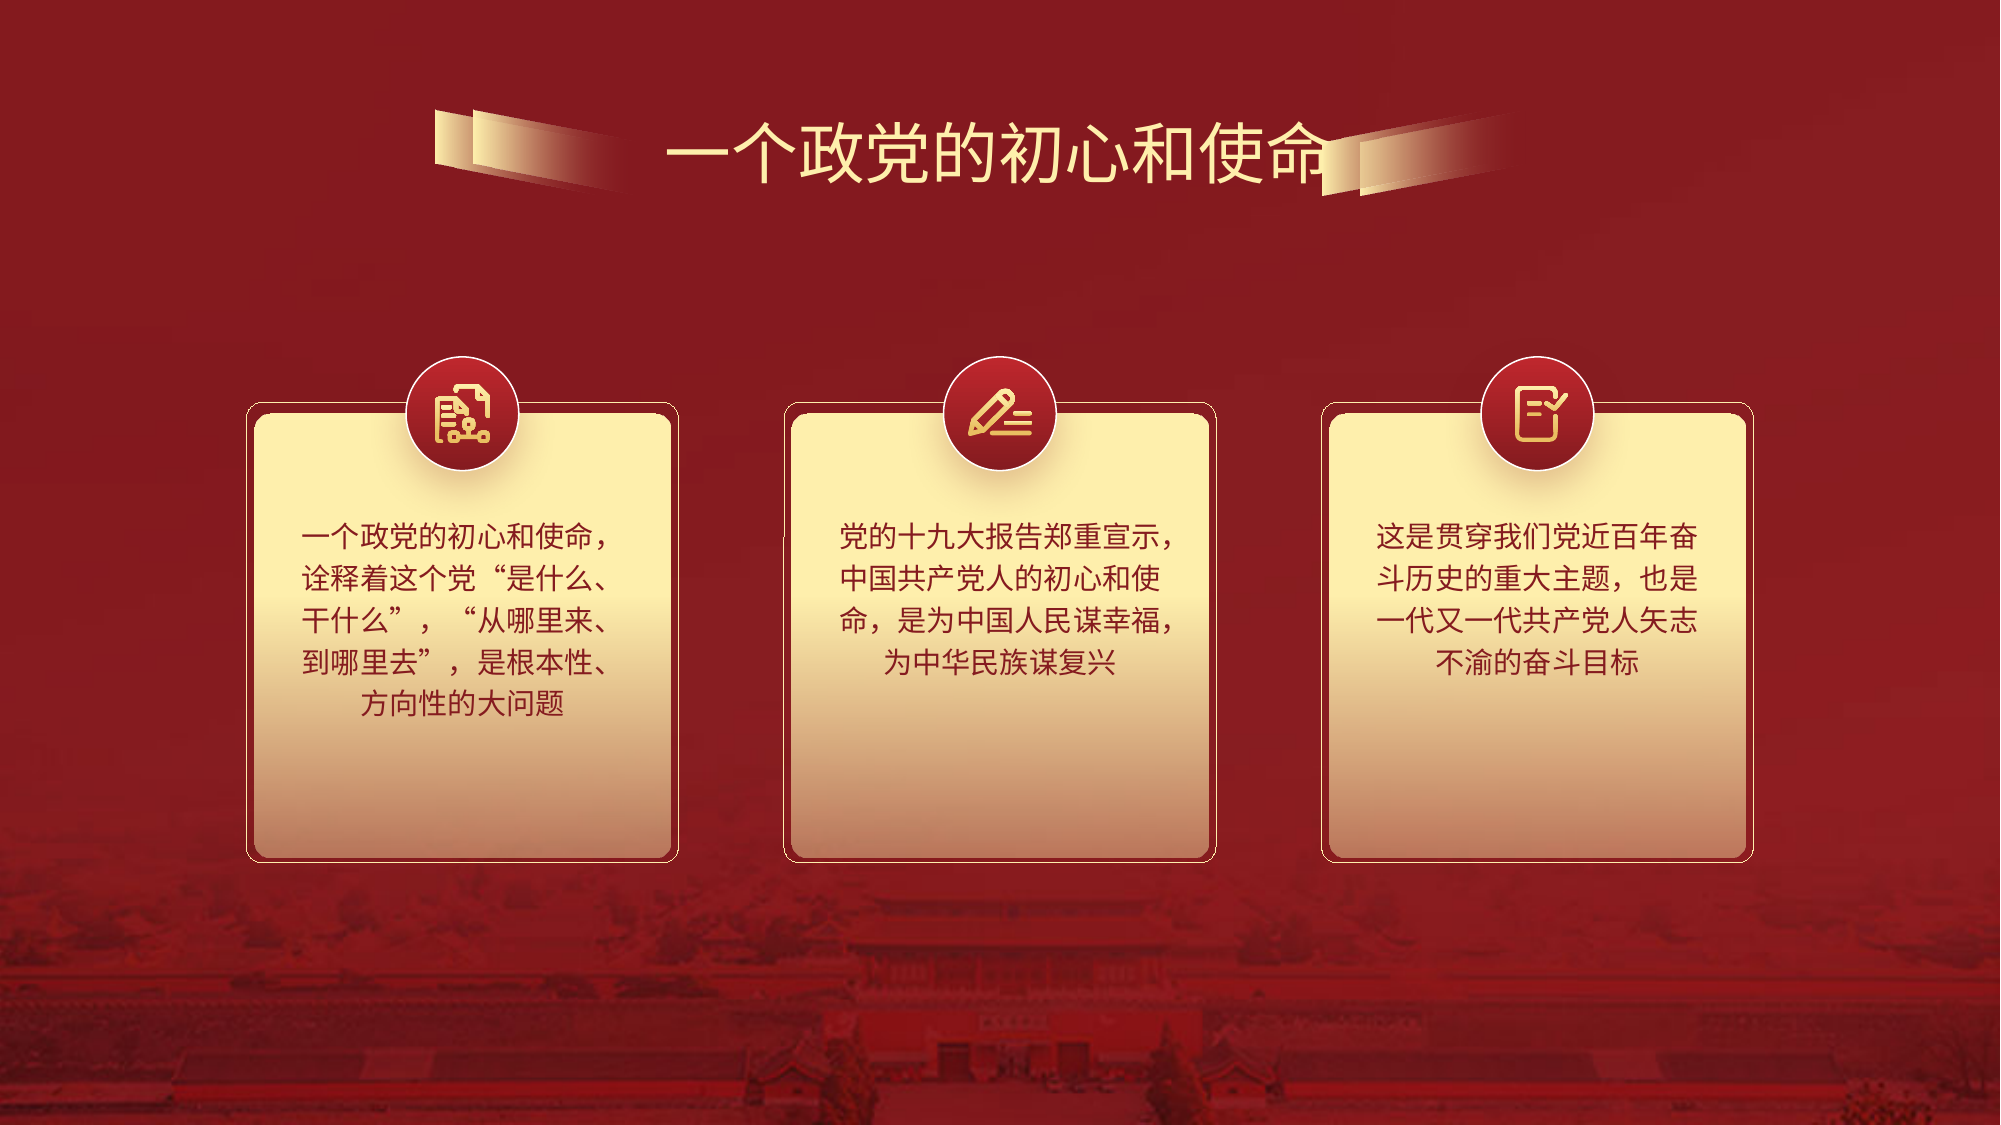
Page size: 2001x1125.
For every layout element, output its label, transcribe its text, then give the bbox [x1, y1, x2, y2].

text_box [430, 381, 495, 446]
text_box [1480, 355, 1595, 472]
text_box [942, 355, 1058, 472]
text_box [1321, 402, 1754, 863]
picture [0, 0, 2000, 1125]
text_box [790, 412, 1210, 859]
text_box 一个政党的初心和使命 [639, 104, 1357, 200]
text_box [1508, 380, 1575, 447]
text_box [434, 109, 640, 196]
text_box [783, 402, 1217, 863]
text_box [404, 355, 520, 472]
text_box 党的十九大报告郑重宣示，中国共产党人的初心和使命，是为中国人民谋幸福，为中华民族谋复兴 [817, 503, 1183, 687]
text_box 这是贯穿我们党近百年奋斗历史的重大主题，也是一代又一代共产党人矢志不渝的奋斗目标 [1355, 503, 1720, 687]
text_box [1328, 412, 1747, 859]
text_box [246, 402, 679, 863]
text_box 一个政党的初心和使命，诠释着这个党“是什么、干什么”，“从哪里来、到哪里去”，是根本性、方向性的大问题 [280, 503, 645, 729]
text_box [253, 412, 672, 859]
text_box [1322, 109, 1527, 196]
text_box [963, 376, 1037, 451]
